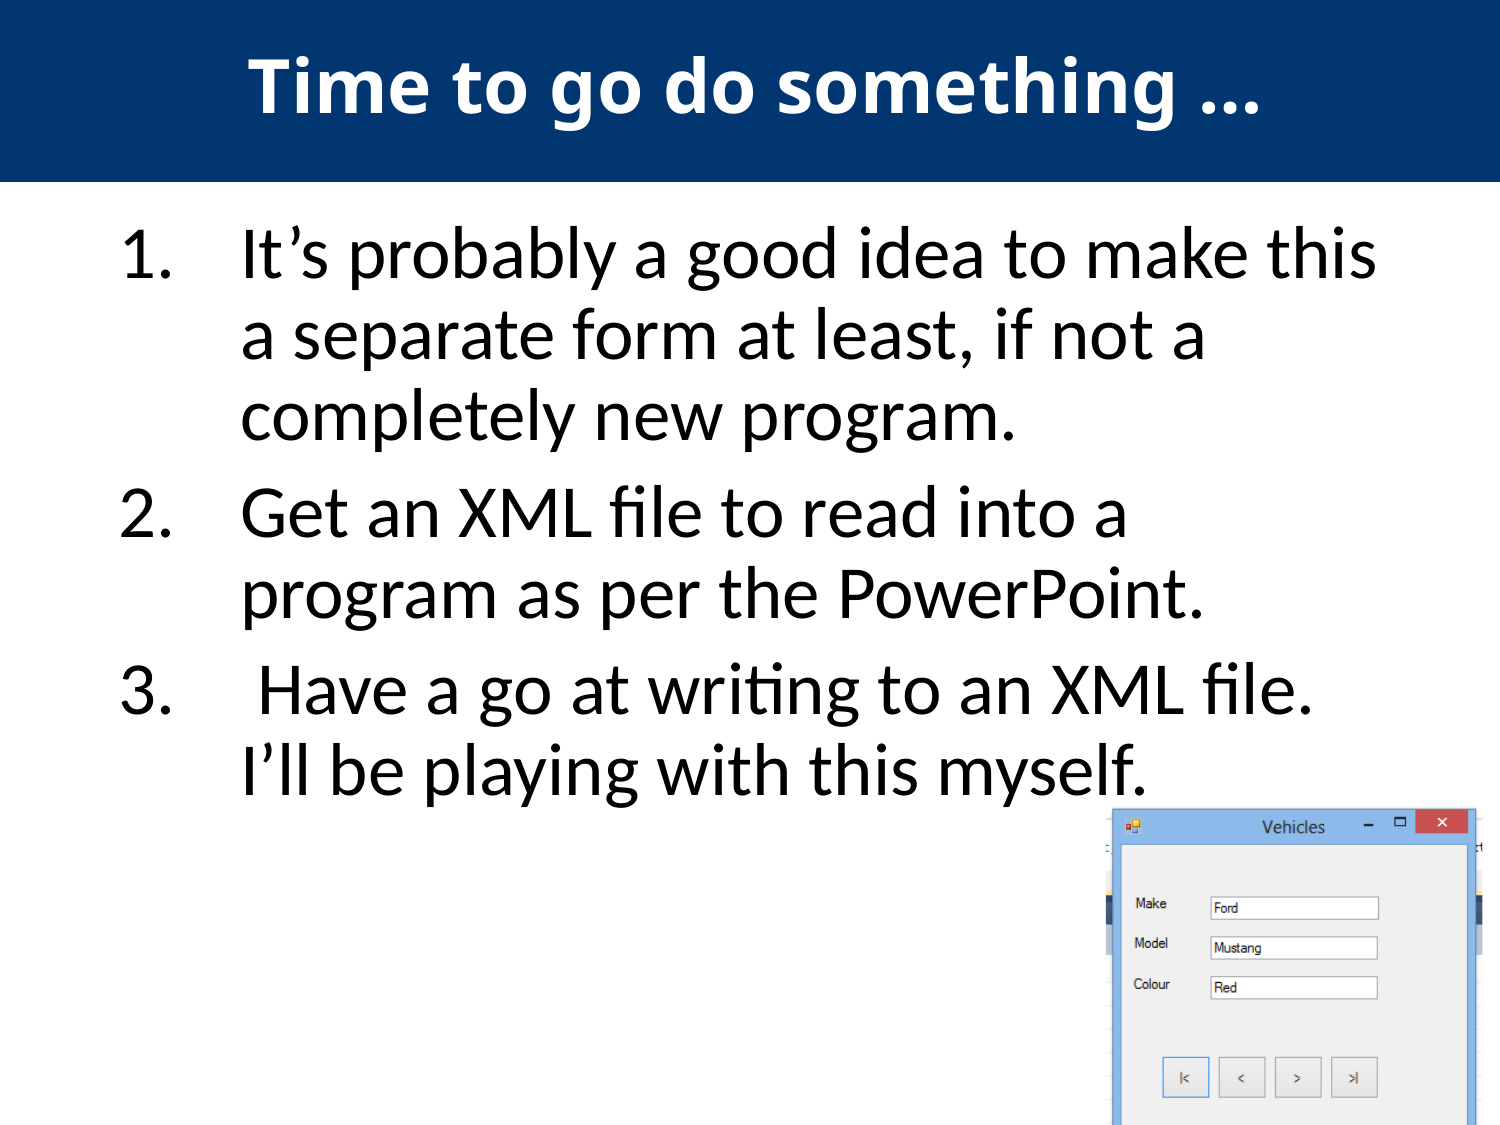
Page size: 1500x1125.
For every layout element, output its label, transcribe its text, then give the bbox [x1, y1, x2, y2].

text_box [0, 0, 1500, 182]
text_box Time to go do something … [29, 30, 1483, 136]
picture [1105, 800, 1483, 1125]
list It’s probably a good idea to make this a separate form at least, if not a completely new program. Get an XML file to read into a program as per the PowerPoint. Have a go at writing to an XML file. I’ll be playing with this myself. [103, 206, 1397, 921]
